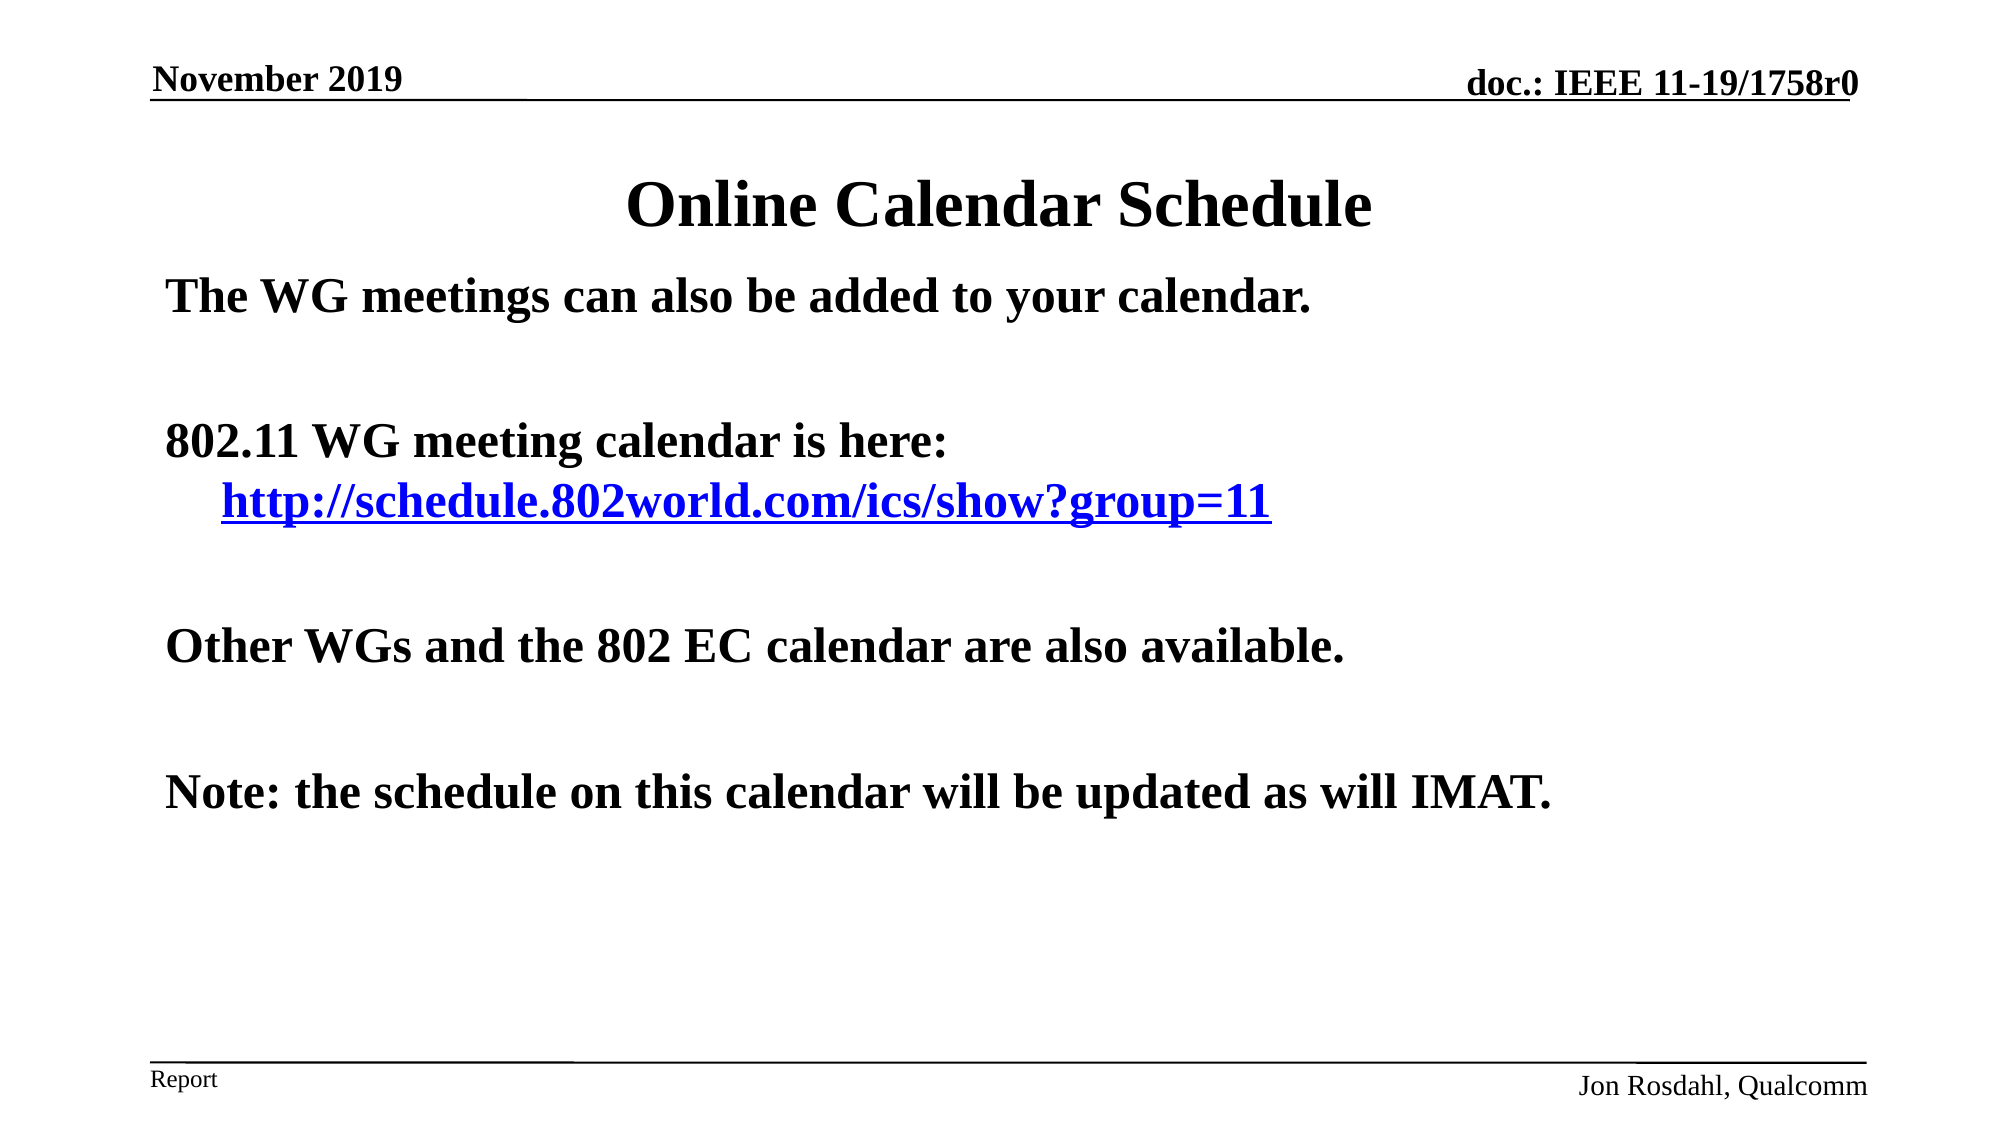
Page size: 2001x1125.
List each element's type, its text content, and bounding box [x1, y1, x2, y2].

list The WG meetings can also be added to your calendar. 802.11 WG meeting calendar is here: http://schedule.802world.com/ics/show?group=11 Other WGs and the 802 EC calendar are also available. Note: the schedule on this calendar will be updated as will IMAT. [149, 255, 1850, 1036]
title Online Calendar Schedule [149, 112, 1850, 255]
footer Jon Rosdahl, Qualcomm [1531, 1066, 1869, 1108]
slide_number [152, 54, 563, 100]
